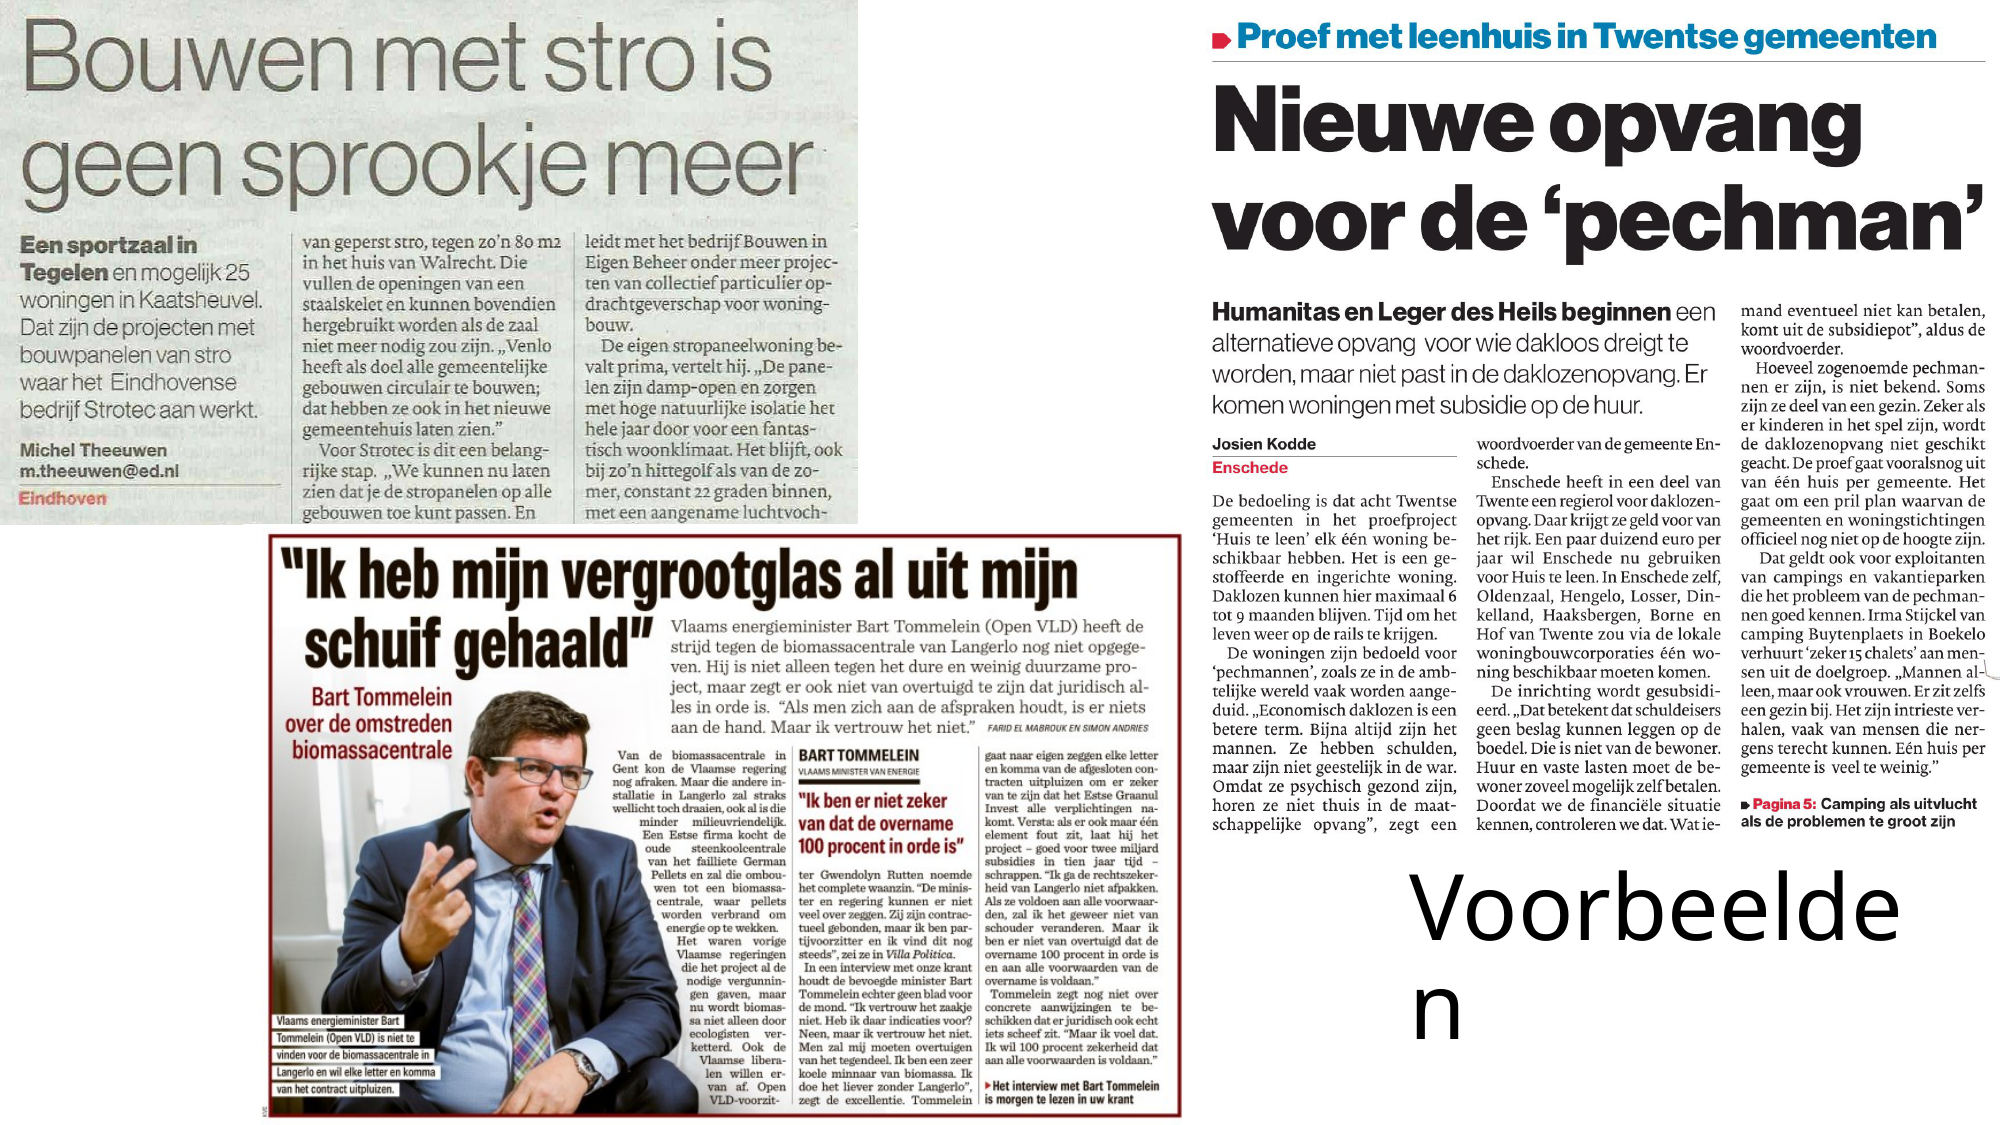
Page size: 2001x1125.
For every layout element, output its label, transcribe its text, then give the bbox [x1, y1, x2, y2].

title Voorbeelden [1394, 852, 1941, 1069]
picture [0, 0, 1198, 1125]
picture [1206, 0, 2000, 852]
